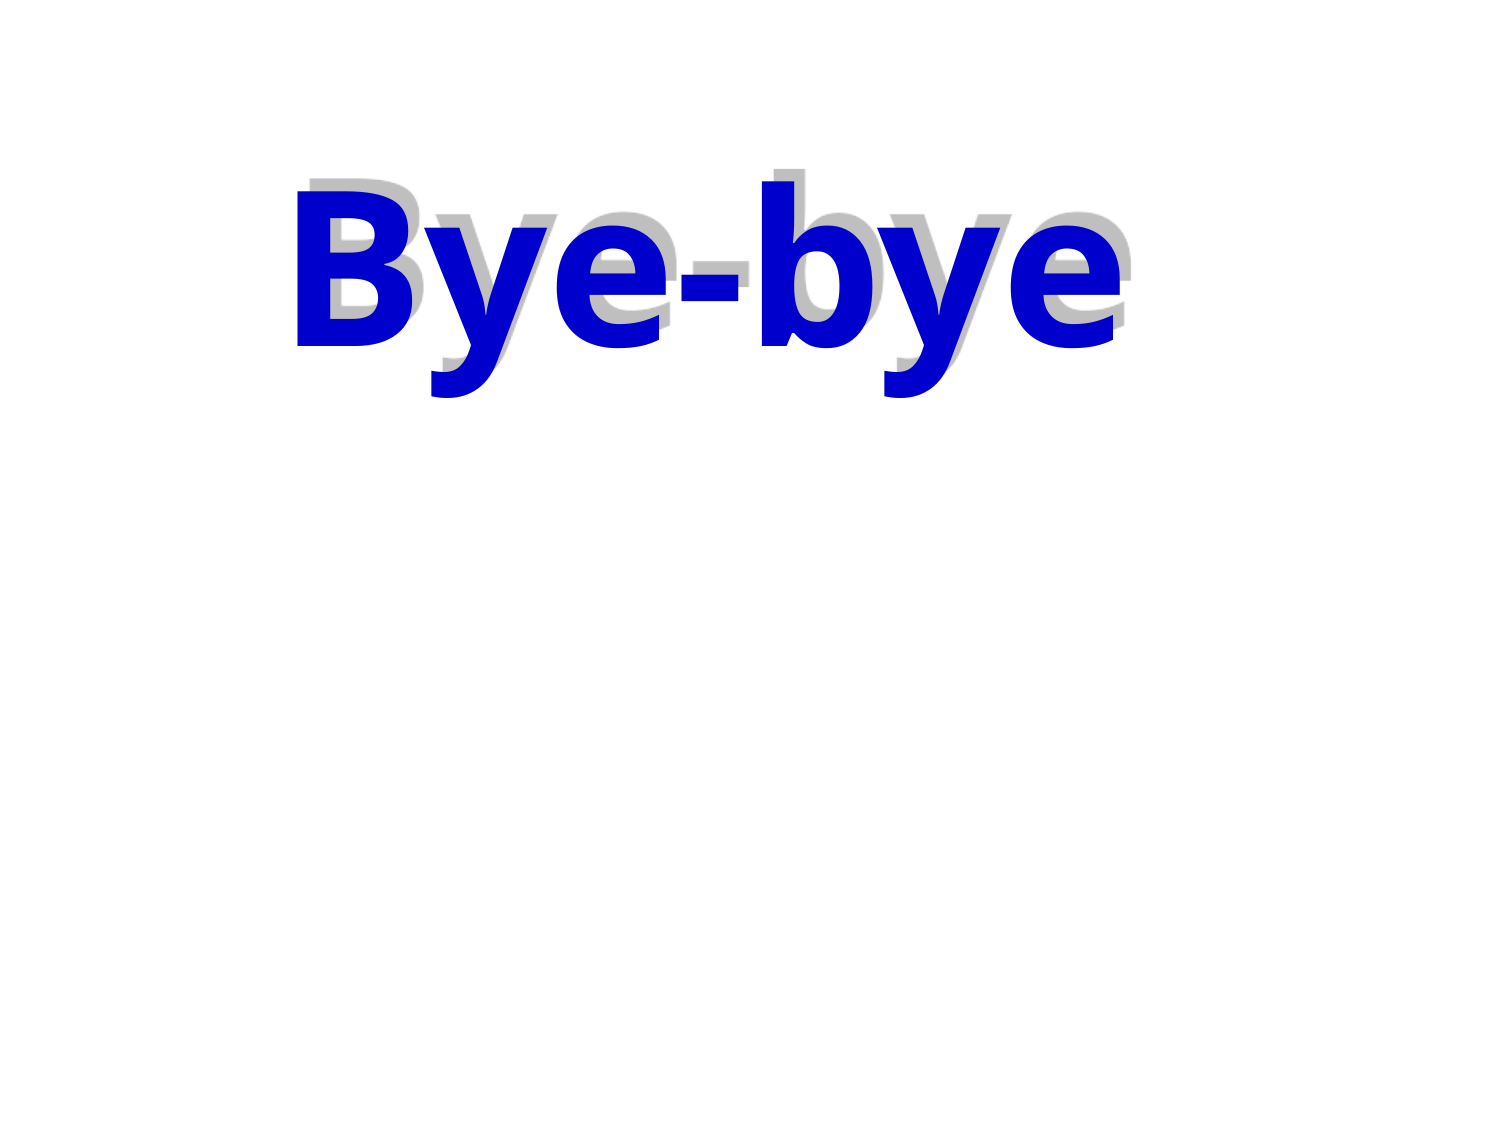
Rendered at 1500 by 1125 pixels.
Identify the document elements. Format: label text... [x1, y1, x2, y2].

title Bye-bye [167, 89, 1301, 430]
